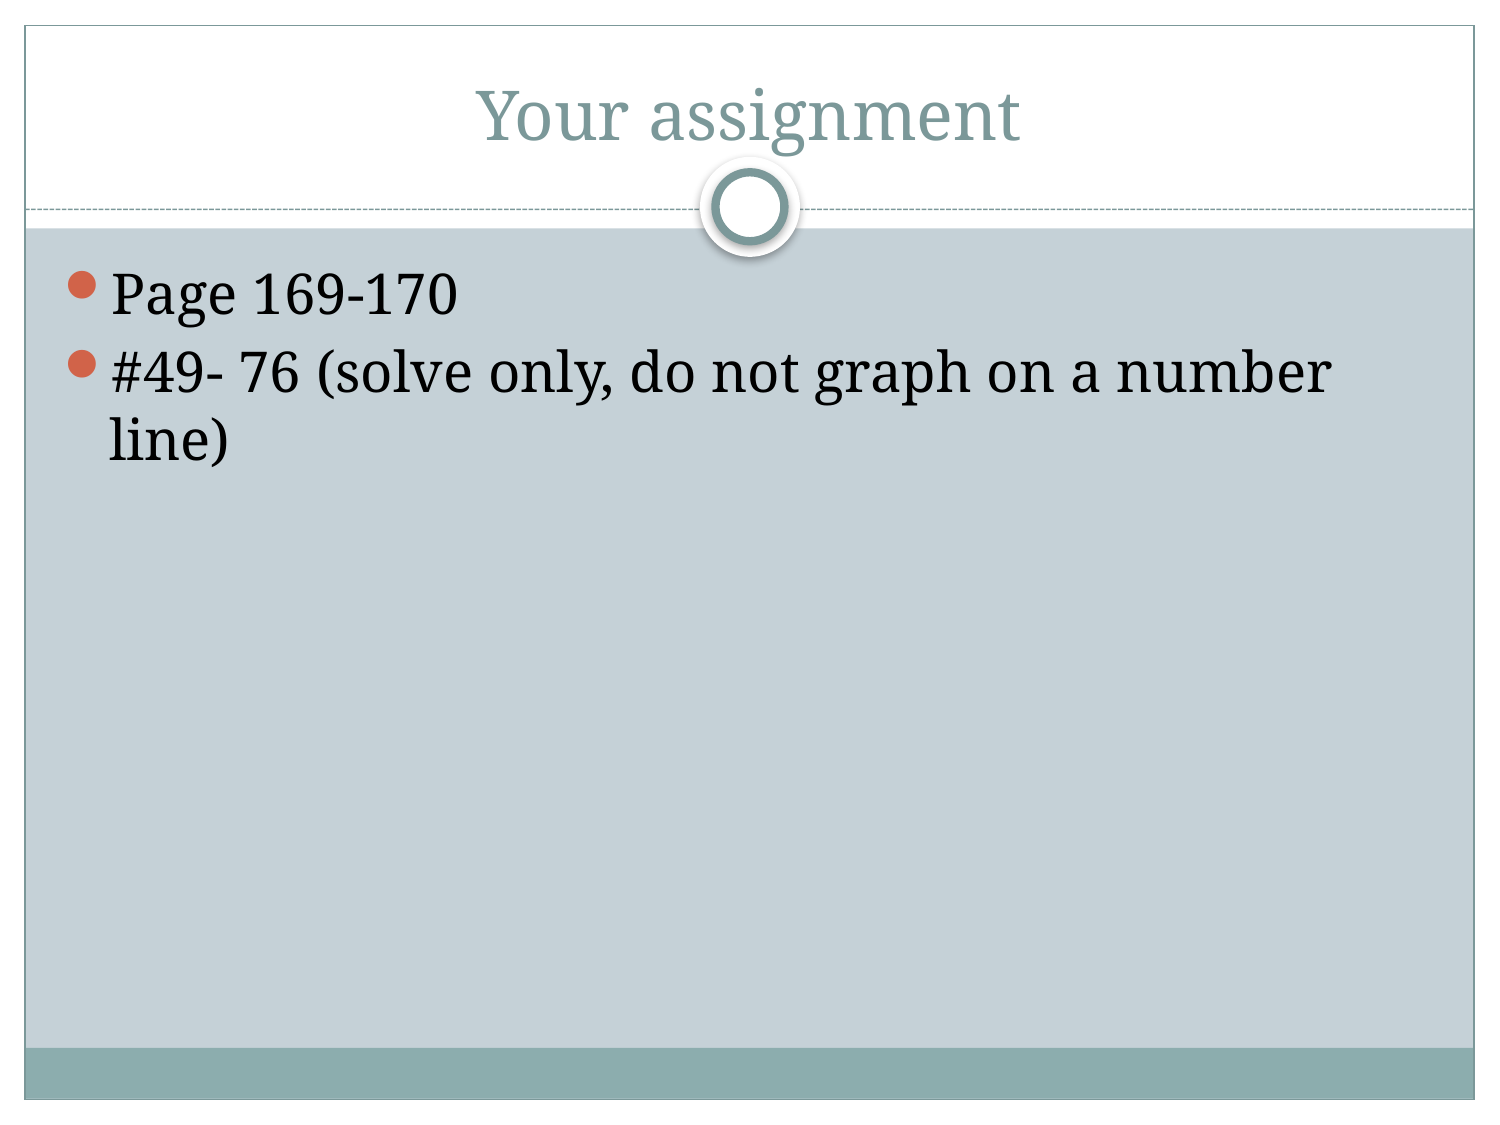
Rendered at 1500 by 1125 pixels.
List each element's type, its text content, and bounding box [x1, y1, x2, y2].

title Your assignment [49, 37, 1450, 162]
list Page 169-170 #49- 76 (solve only, do not graph on a number line) [49, 250, 1445, 1001]
